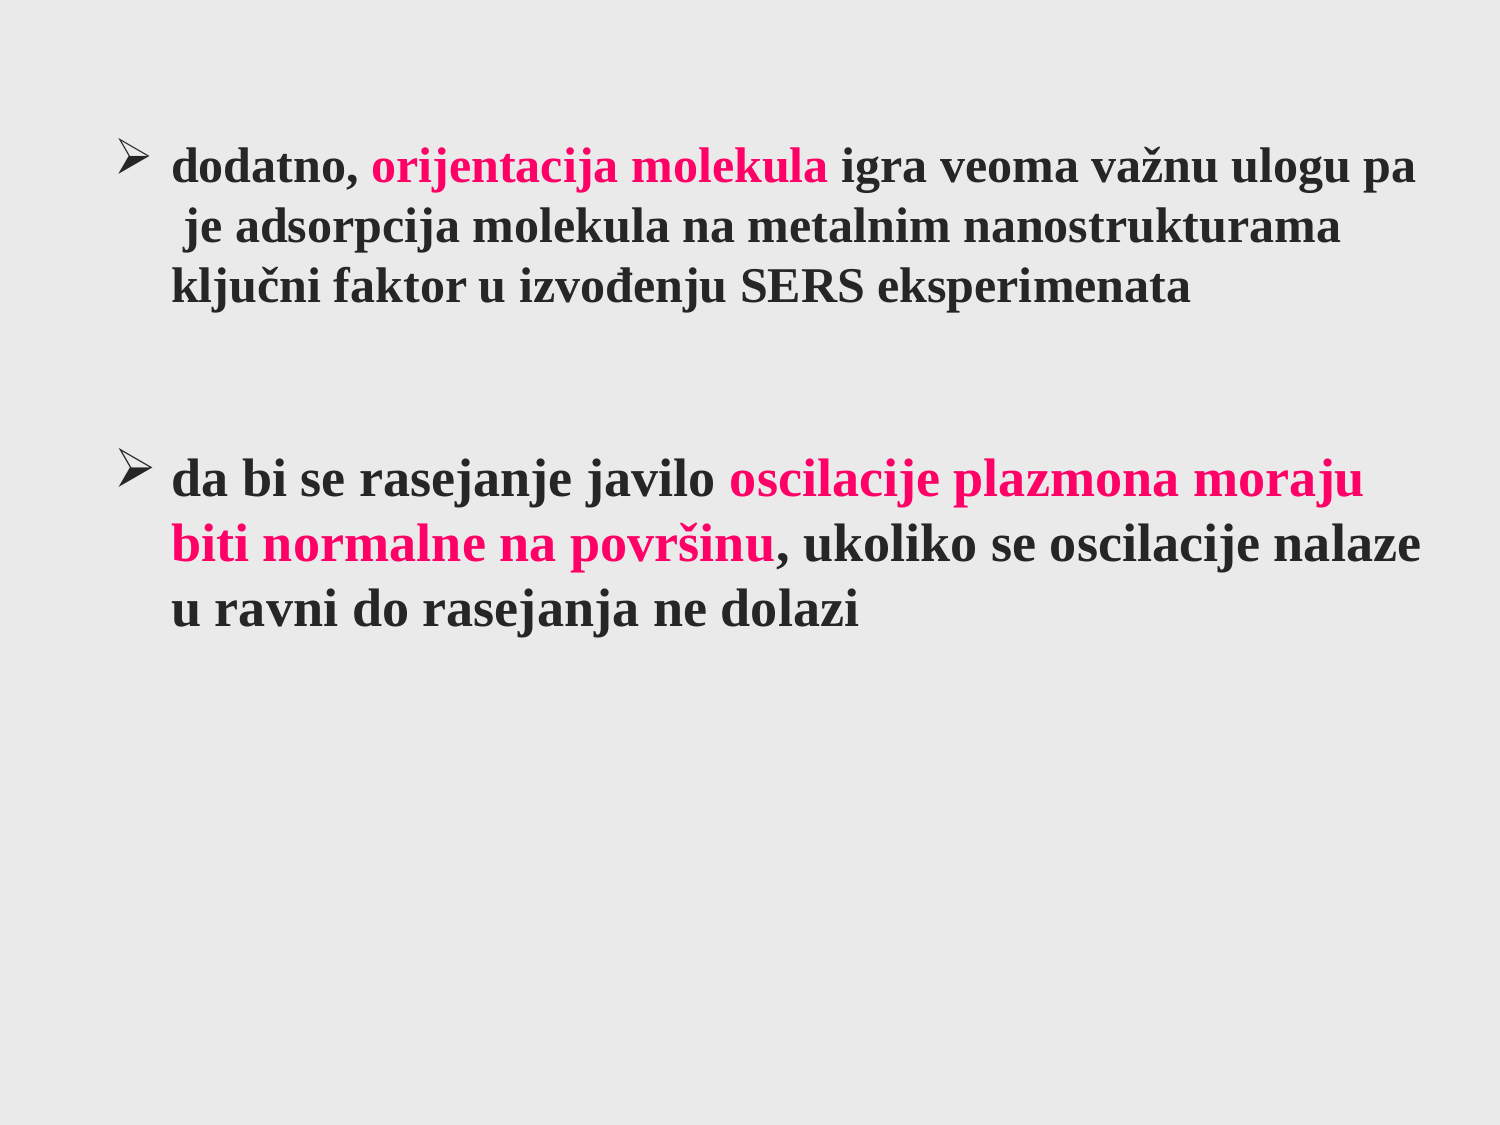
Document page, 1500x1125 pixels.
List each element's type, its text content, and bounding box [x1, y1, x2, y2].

list dodatno, orijentacija molekula igra veoma važnu ulogu pa je adsorpcija molekula na metalnim nanostrukturama ključni faktor u izvođenju SERS eksperimenata da bi se rasejanje javilo oscilacije plazmona moraju biti normalne na površinu, ukoliko se oscilacije nalaze u ravni do rasejanja ne dolazi [99, 125, 1438, 1000]
